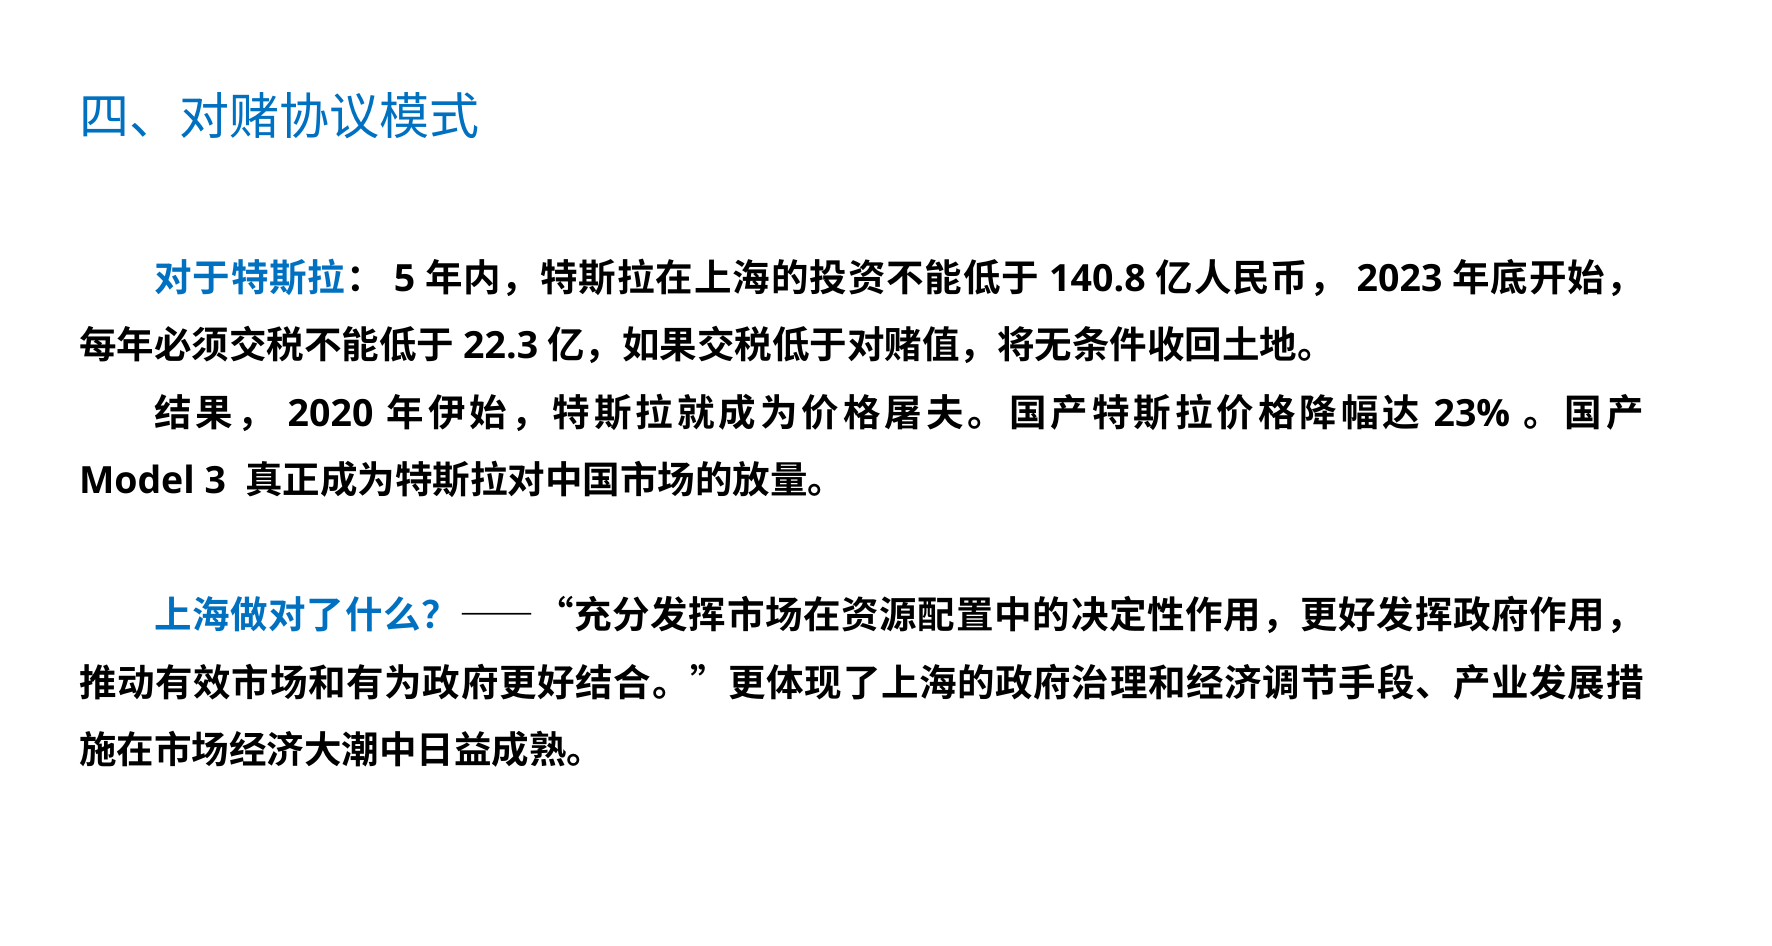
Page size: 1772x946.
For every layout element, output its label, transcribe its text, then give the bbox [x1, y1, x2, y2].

text_box 四、对赌协议模式 对于特斯拉：5年内，特斯拉在上海的投资不能低于140.8亿人民币，2023年底开始，每年必须交税不能低于22.3亿，如果交税低于对赌值，将无条件收回土地。 结果，2020年伊始，特斯拉就成为价格屠夫。国产特斯拉价格降幅达23%。国产 Model 3 真正成为特斯拉对中国市场的放量。 上海做对了什么？——“充分发挥市场在资源配置中的决定性作用，更好发挥政府作用，推动有效市场和有为政府更好结合。”更体现了上海的政府治理和经济调节手段、产业发展措施在市场经济大潮中日益成熟。 [64, 47, 1659, 779]
